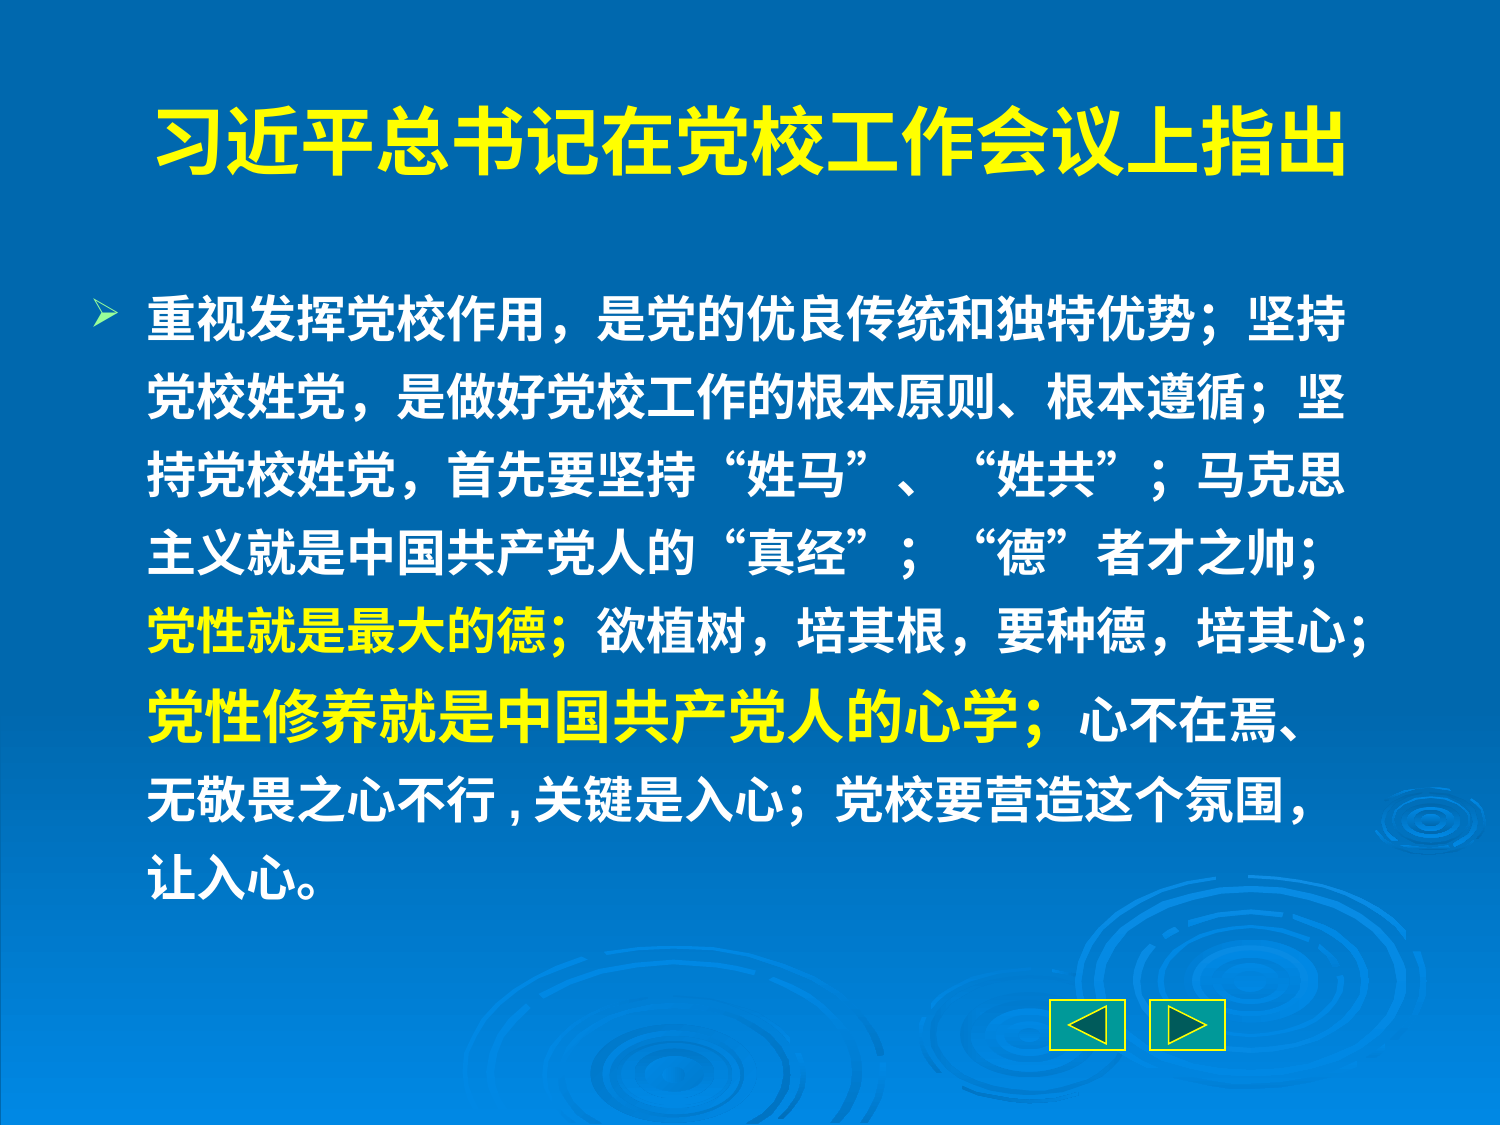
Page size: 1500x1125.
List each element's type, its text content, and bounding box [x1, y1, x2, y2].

title 习近平总书记在党校工作会议上指出 [74, 45, 1426, 233]
text_box [1049, 999, 1125, 1051]
list 重视发挥党校作用，是党的优良传统和独特优势；坚持党校姓党，是做好党校工作的根本原则、根本遵循；坚持党校姓党，首先要坚持“姓马”、“姓共”；马克思主义就是中国共产党人的“真经”；“德”者才之帅；党性就是最大的德；欲植树，培其根，要种德，培其心；党性修养就是中国共产党人的心学；心不在焉、无敬畏之心不行,关键是入心；党校要营造这个氛围，让入心。 [74, 262, 1388, 926]
text_box [1149, 999, 1225, 1051]
